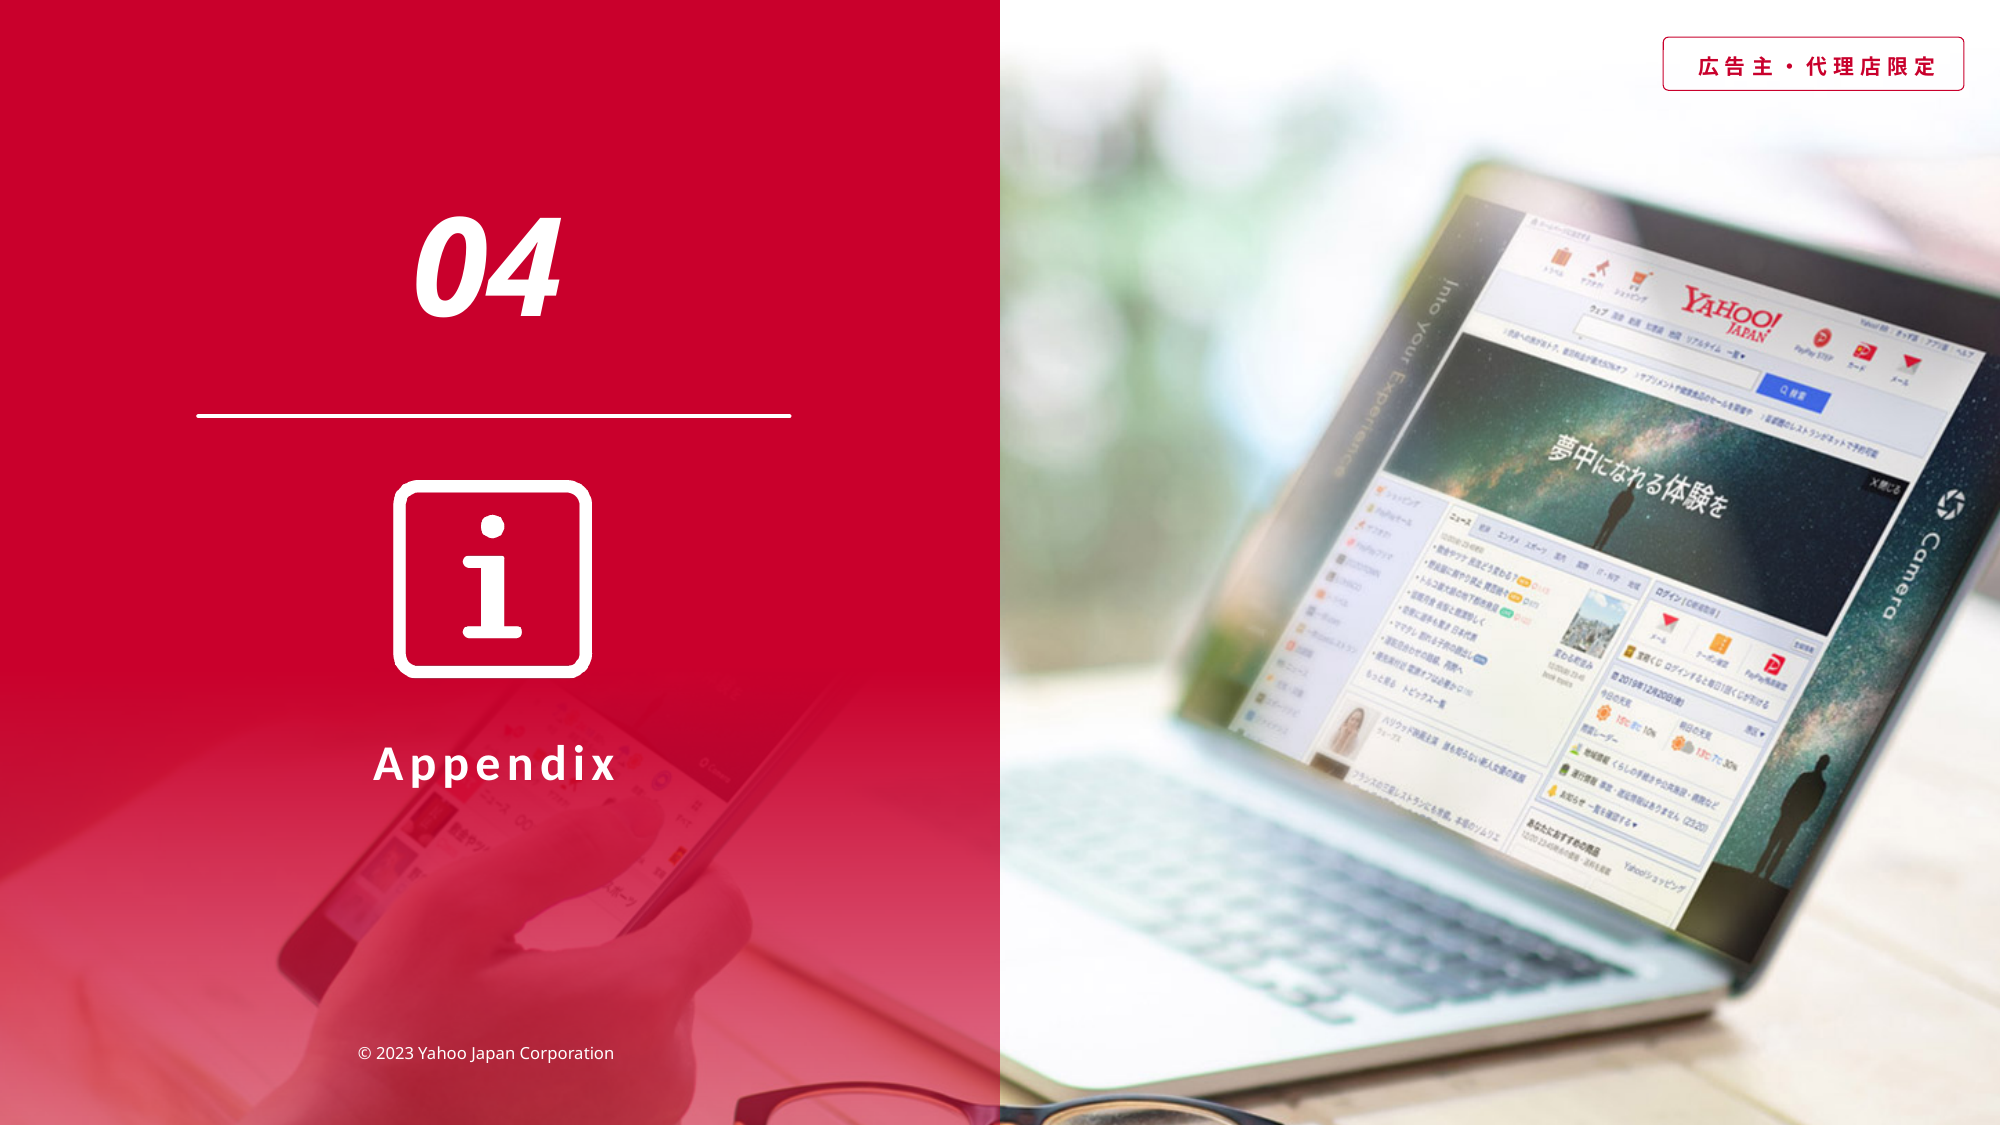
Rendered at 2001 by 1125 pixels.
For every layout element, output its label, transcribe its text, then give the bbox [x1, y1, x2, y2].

picture [1000, 0, 2000, 1125]
picture [361, 454, 622, 696]
list Appendix [198, 723, 790, 956]
list 04 [397, 171, 587, 346]
